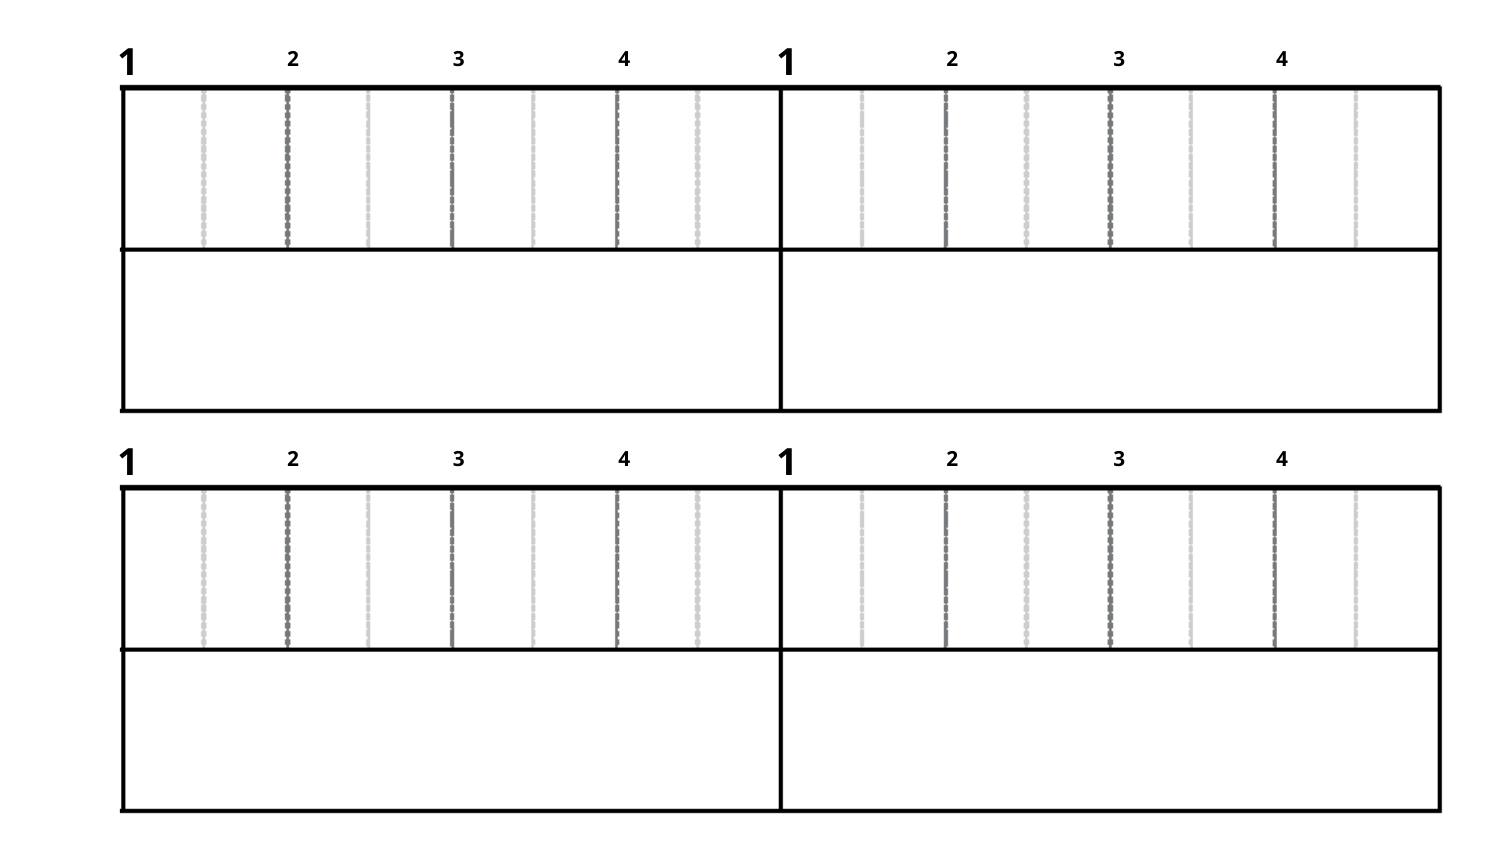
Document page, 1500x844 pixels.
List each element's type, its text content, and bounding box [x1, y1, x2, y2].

text_box 1 [733, 22, 841, 80]
text_box 3 [404, 433, 513, 480]
picture [119, 482, 1452, 824]
text_box 3 [1065, 433, 1174, 480]
text_box 4 [570, 433, 679, 480]
text_box 1 [74, 423, 183, 499]
text_box 1 [74, 22, 183, 98]
text_box 2 [898, 433, 1007, 480]
text_box 1 [733, 432, 841, 480]
text_box 2 [898, 32, 1007, 80]
text_box 2 [238, 433, 347, 480]
picture [119, 81, 1452, 424]
text_box 3 [404, 32, 513, 80]
text_box 2 [238, 32, 347, 80]
text_box 4 [570, 32, 679, 80]
text_box 4 [1227, 433, 1336, 480]
text_box 4 [1227, 32, 1336, 80]
text_box 3 [1065, 32, 1174, 80]
